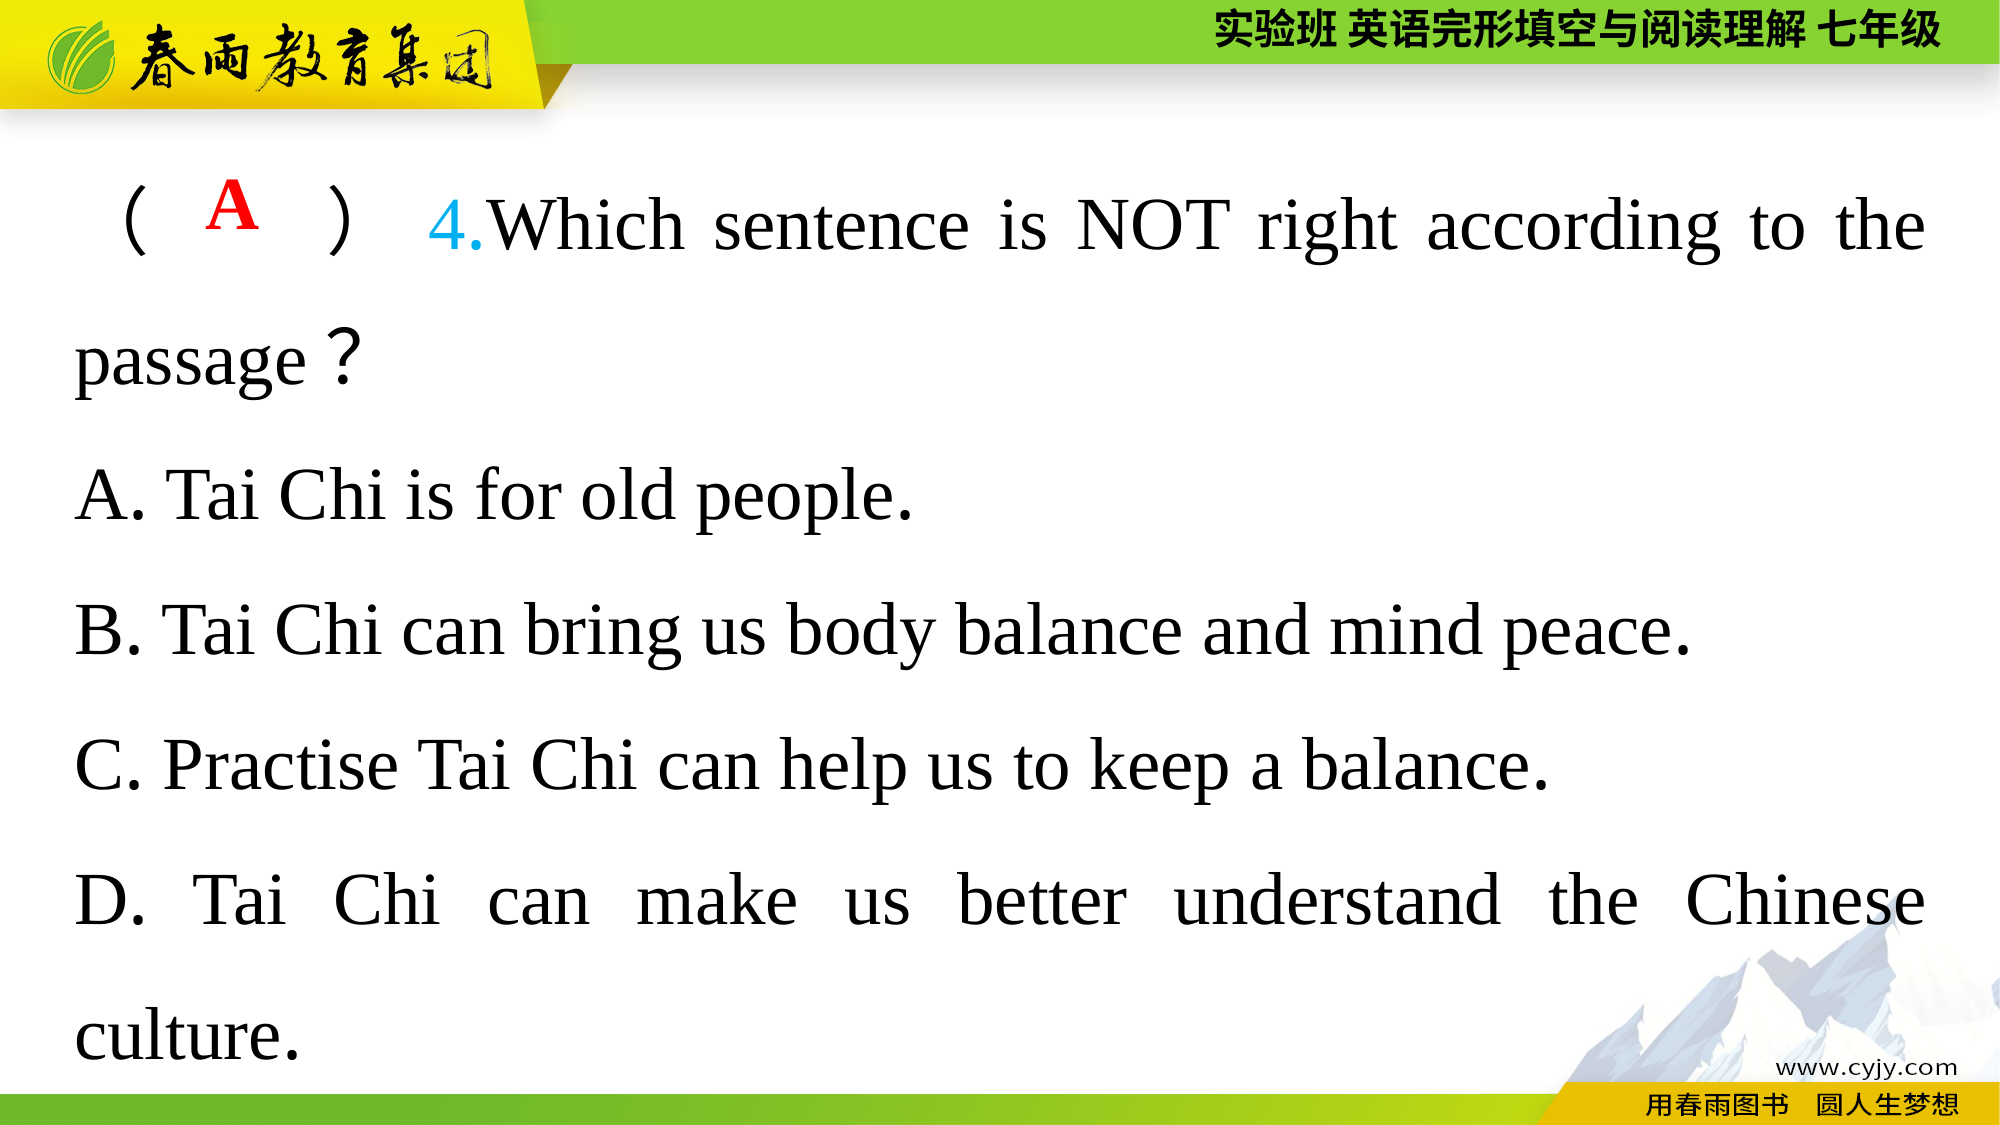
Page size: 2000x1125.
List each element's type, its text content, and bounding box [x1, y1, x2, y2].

text_box A [191, 146, 276, 252]
picture [0, 0, 2000, 1125]
list （ ）4.Which sentence is NOT right according to the passage？ A. Tai Chi is for old people. B. Tai Chi can bring us body balance and mind peace. C. Practise Tai Chi can help us to keep a balance. D. Tai Chi can make us better understand the Chinese culture. [59, 122, 1944, 1092]
